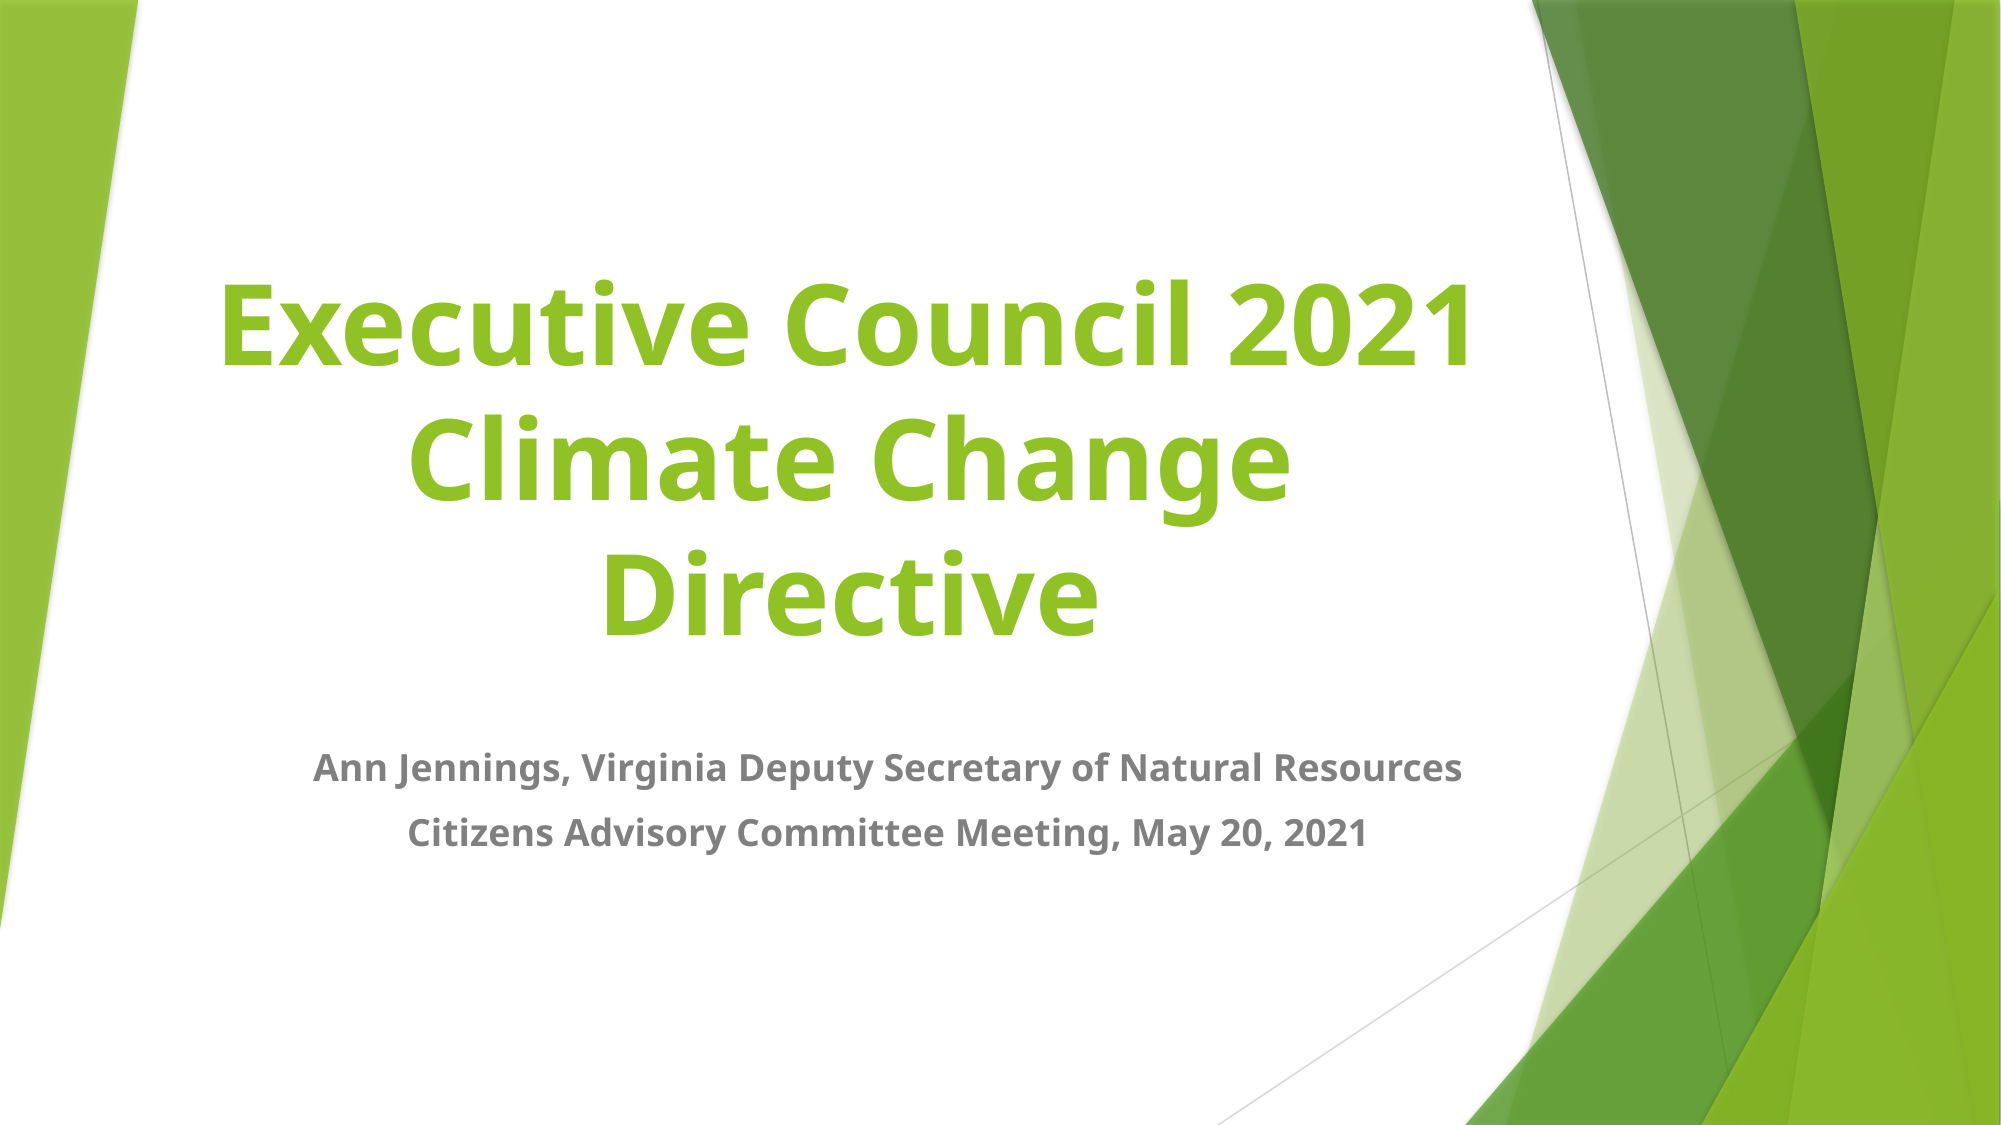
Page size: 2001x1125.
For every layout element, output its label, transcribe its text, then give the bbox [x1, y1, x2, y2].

subtitle Ann Jennings, Virginia Deputy Secretary of Natural Resources Citizens Advisory Committee Meeting, May 20, 2021 [251, 736, 1526, 917]
title Executive Council 2021 Climate Change Directive [129, 394, 1570, 666]
